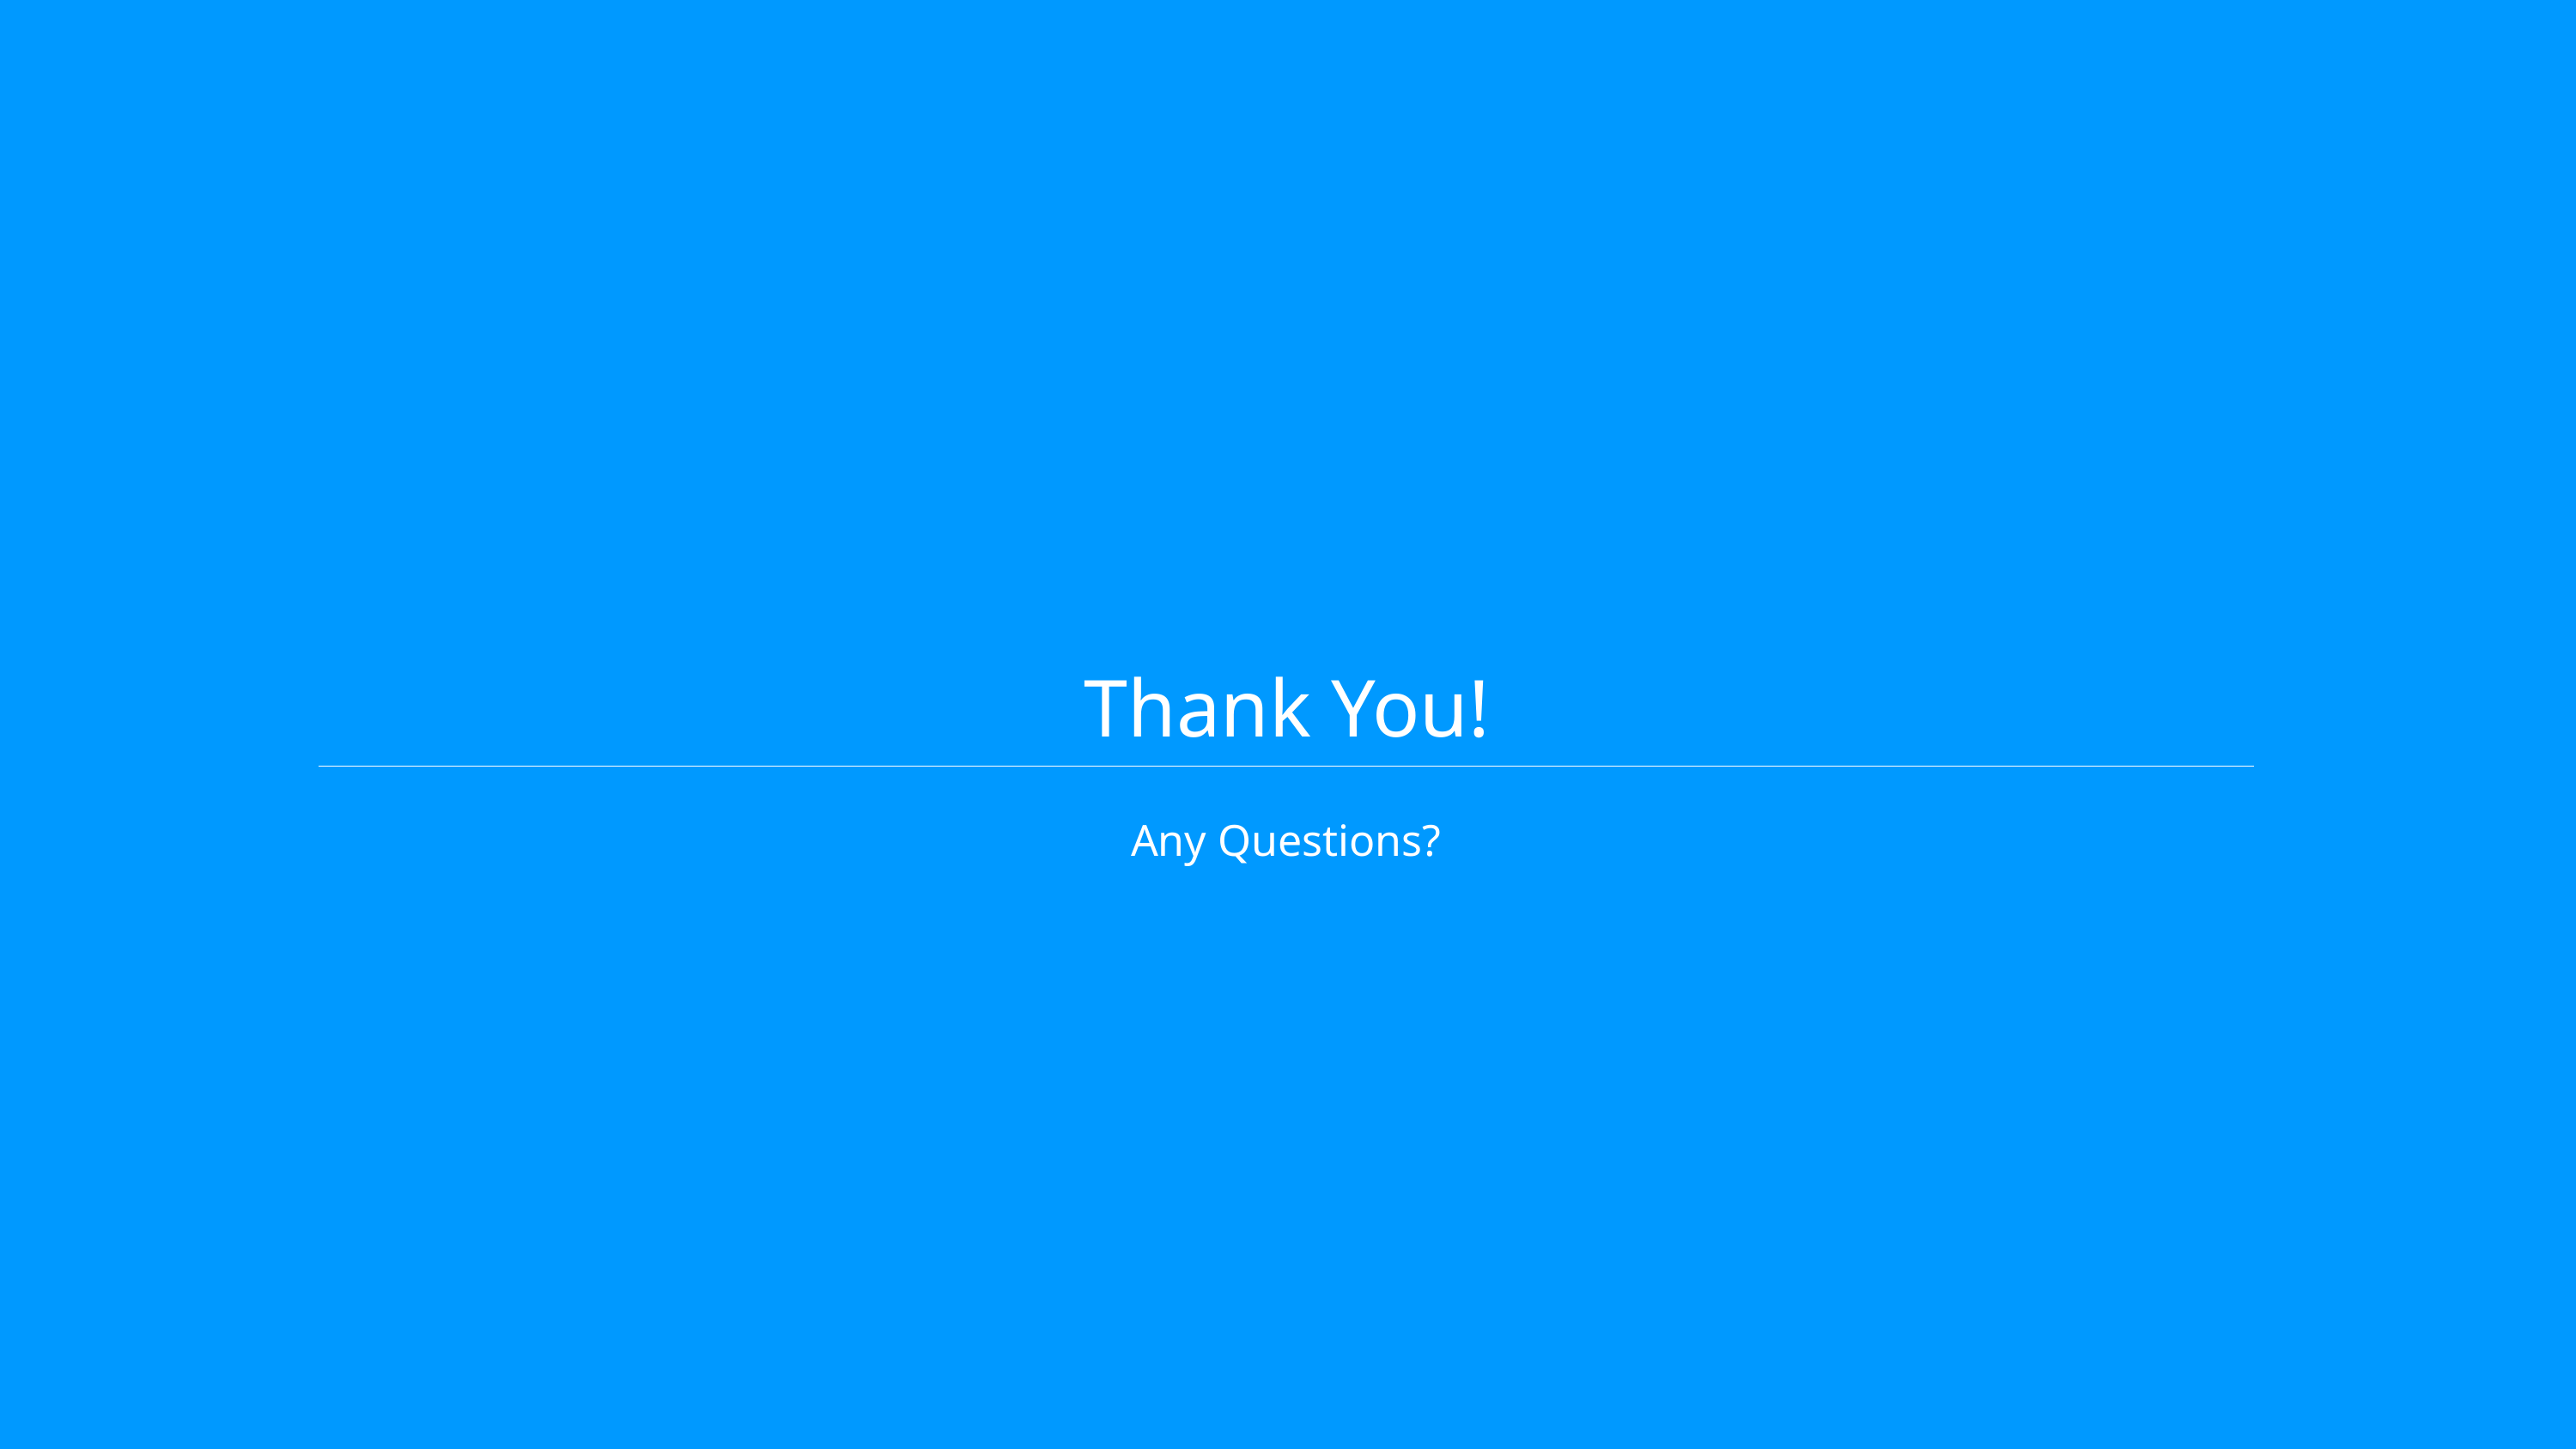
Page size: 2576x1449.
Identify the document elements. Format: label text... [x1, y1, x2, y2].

subtitle Any Questions? [318, 802, 2254, 953]
title Thank You! [319, 498, 2254, 760]
